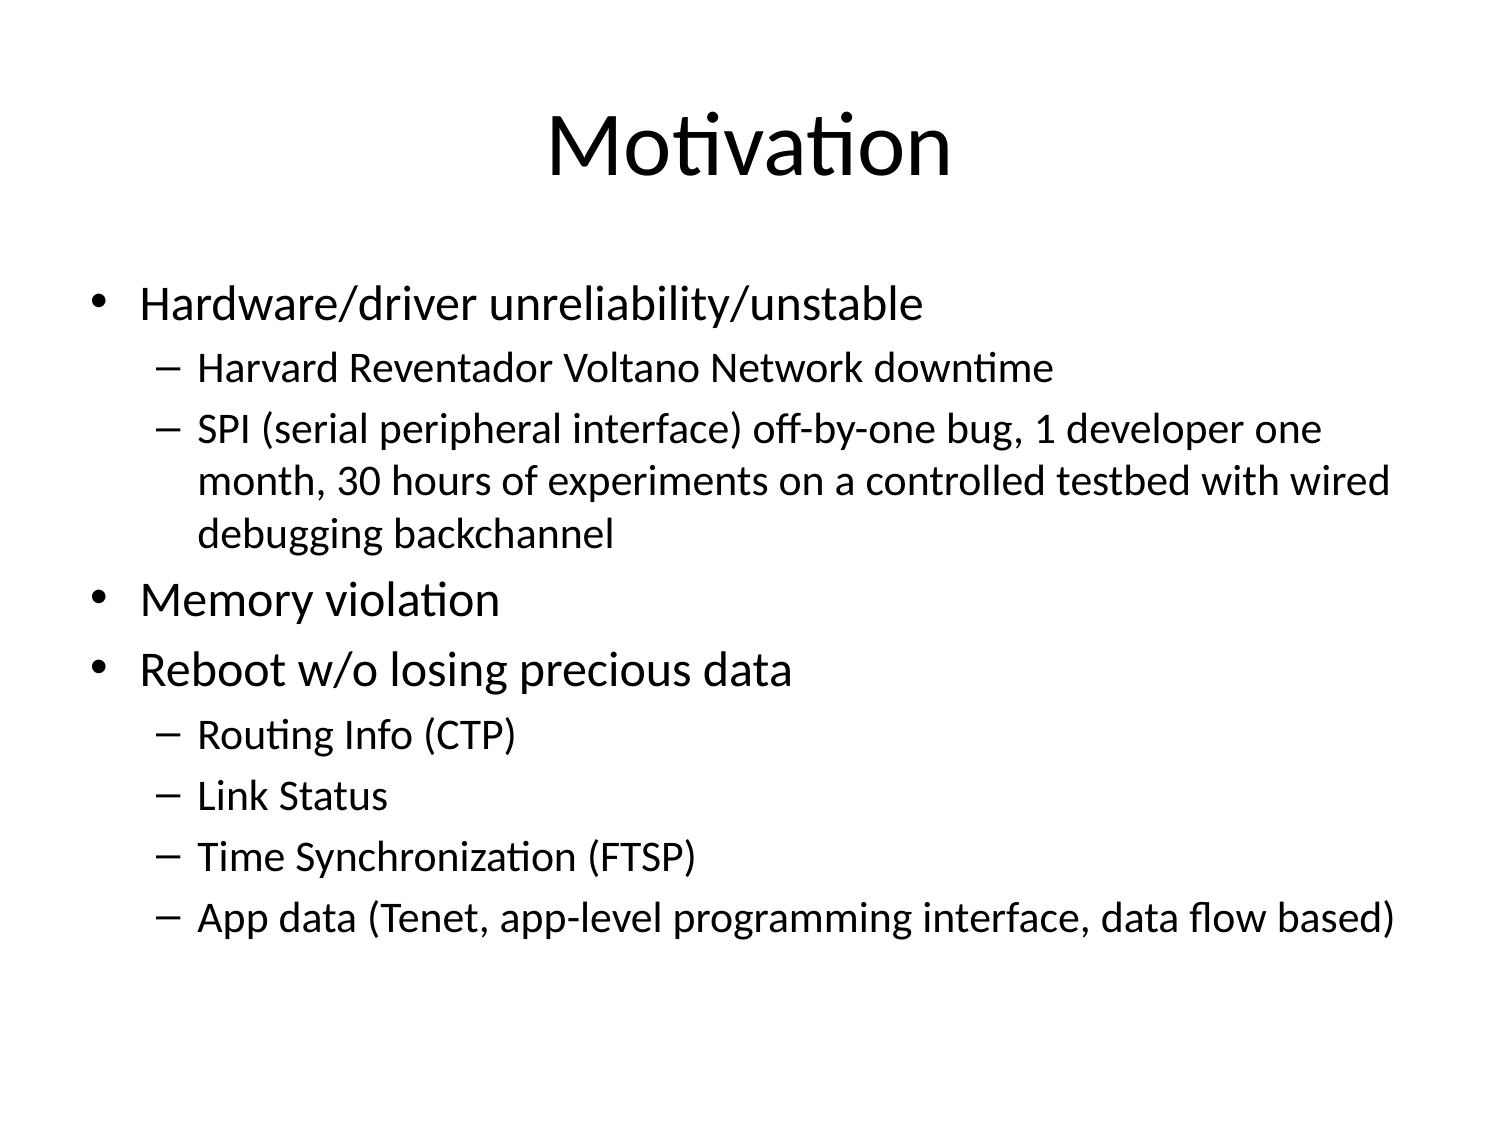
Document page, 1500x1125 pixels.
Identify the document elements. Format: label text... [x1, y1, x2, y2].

title Motivation [75, 45, 1425, 233]
list Hardware/driver unreliability/unstable Harvard Reventador Voltano Network downtime SPI (serial peripheral interface) off-by-one bug, 1 developer one month, 30 hours of experiments on a controlled testbed with wired debugging backchannel Memory violation Reboot w/o losing precious data Routing Info (CTP) Link Status Time Synchronization (FTSP) App data (Tenet, app-level programming interface, data flow based) [75, 262, 1425, 1005]
